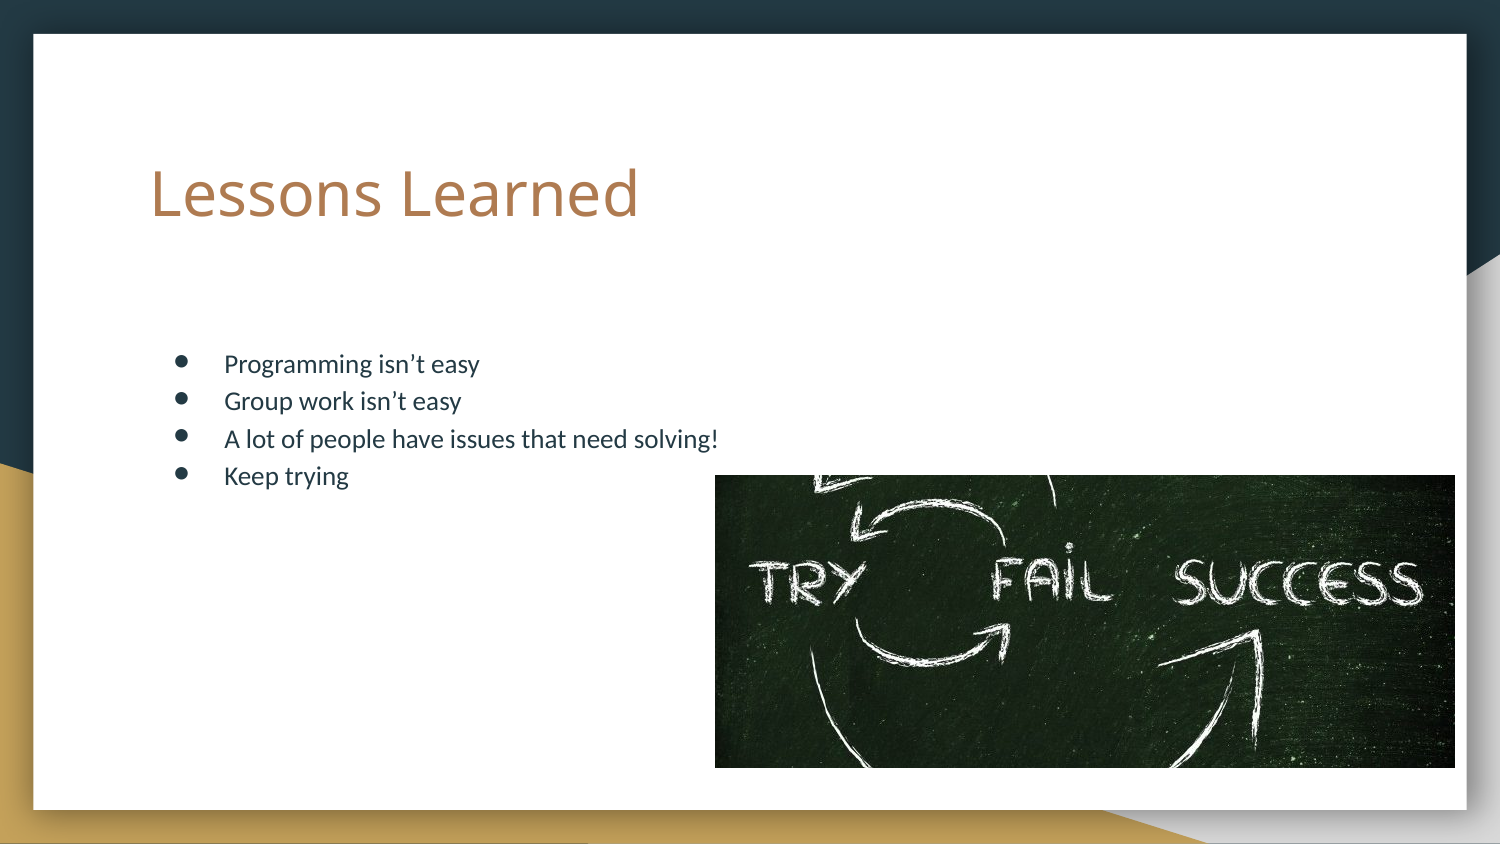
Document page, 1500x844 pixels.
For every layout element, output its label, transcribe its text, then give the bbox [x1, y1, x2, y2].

list Programming isn’t easy Group work isn’t easy A lot of people have issues that need solving! Keep trying [134, 326, 1366, 729]
picture [715, 475, 1456, 768]
title Lessons Learned [134, 138, 1366, 296]
